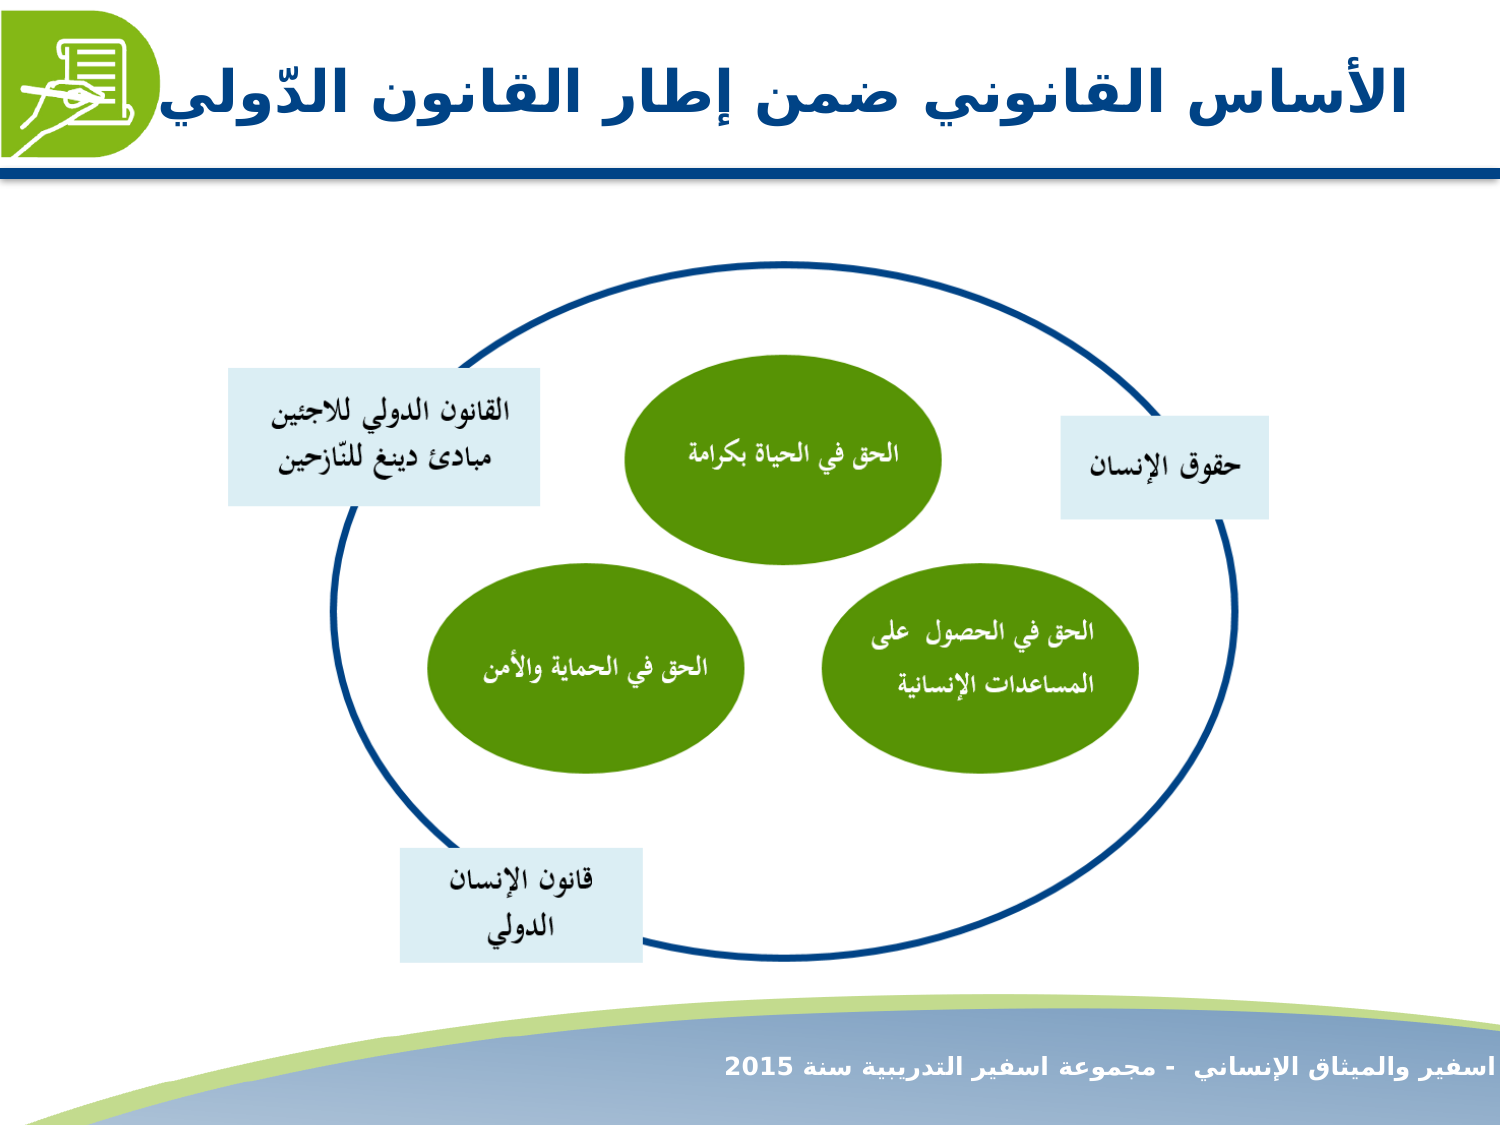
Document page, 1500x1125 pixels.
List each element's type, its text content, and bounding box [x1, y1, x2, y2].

picture [0, 992, 1500, 1125]
text_box الجزء "أ"9 - اسفير والميثاق الإنساني - مجموعة اسفير التدريبية سنة 2015 [709, 1042, 1500, 1088]
picture [0, 9, 75, 158]
picture [222, 250, 1270, 977]
title الأساس القانوني ضمن إطار القانون الدّولي [75, 0, 1425, 178]
